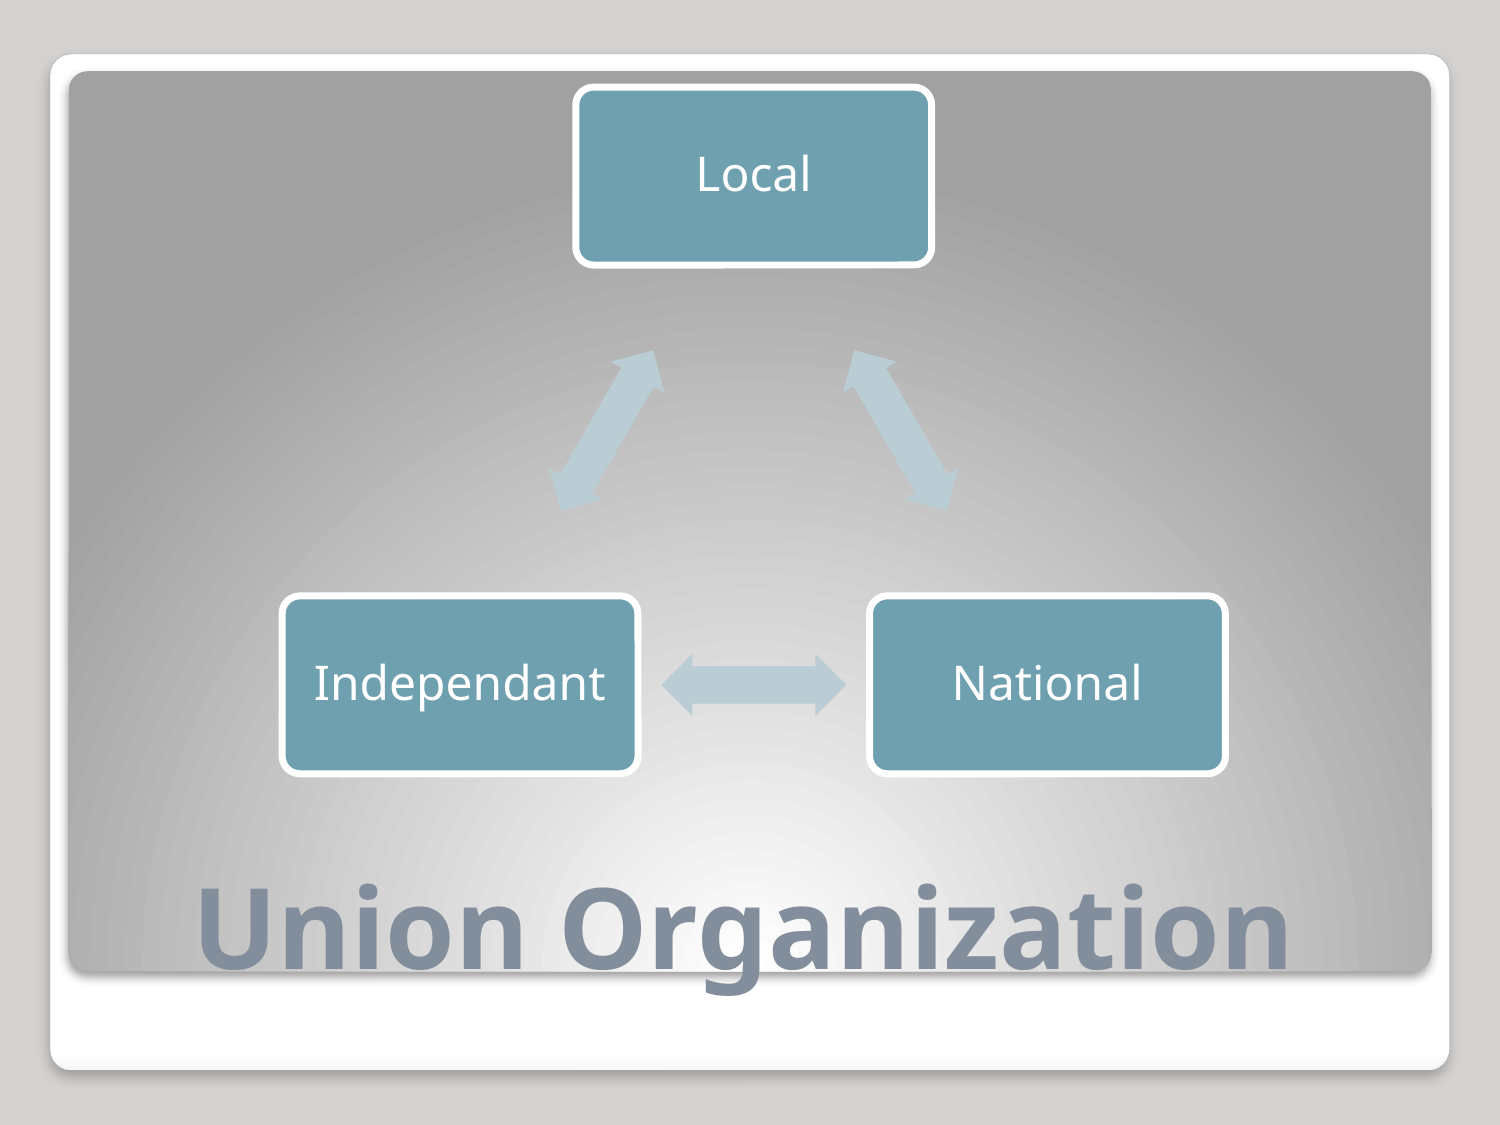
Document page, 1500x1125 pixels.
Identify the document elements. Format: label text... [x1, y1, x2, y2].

text_box Union Organization [177, 849, 1311, 1000]
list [82, 86, 1426, 775]
